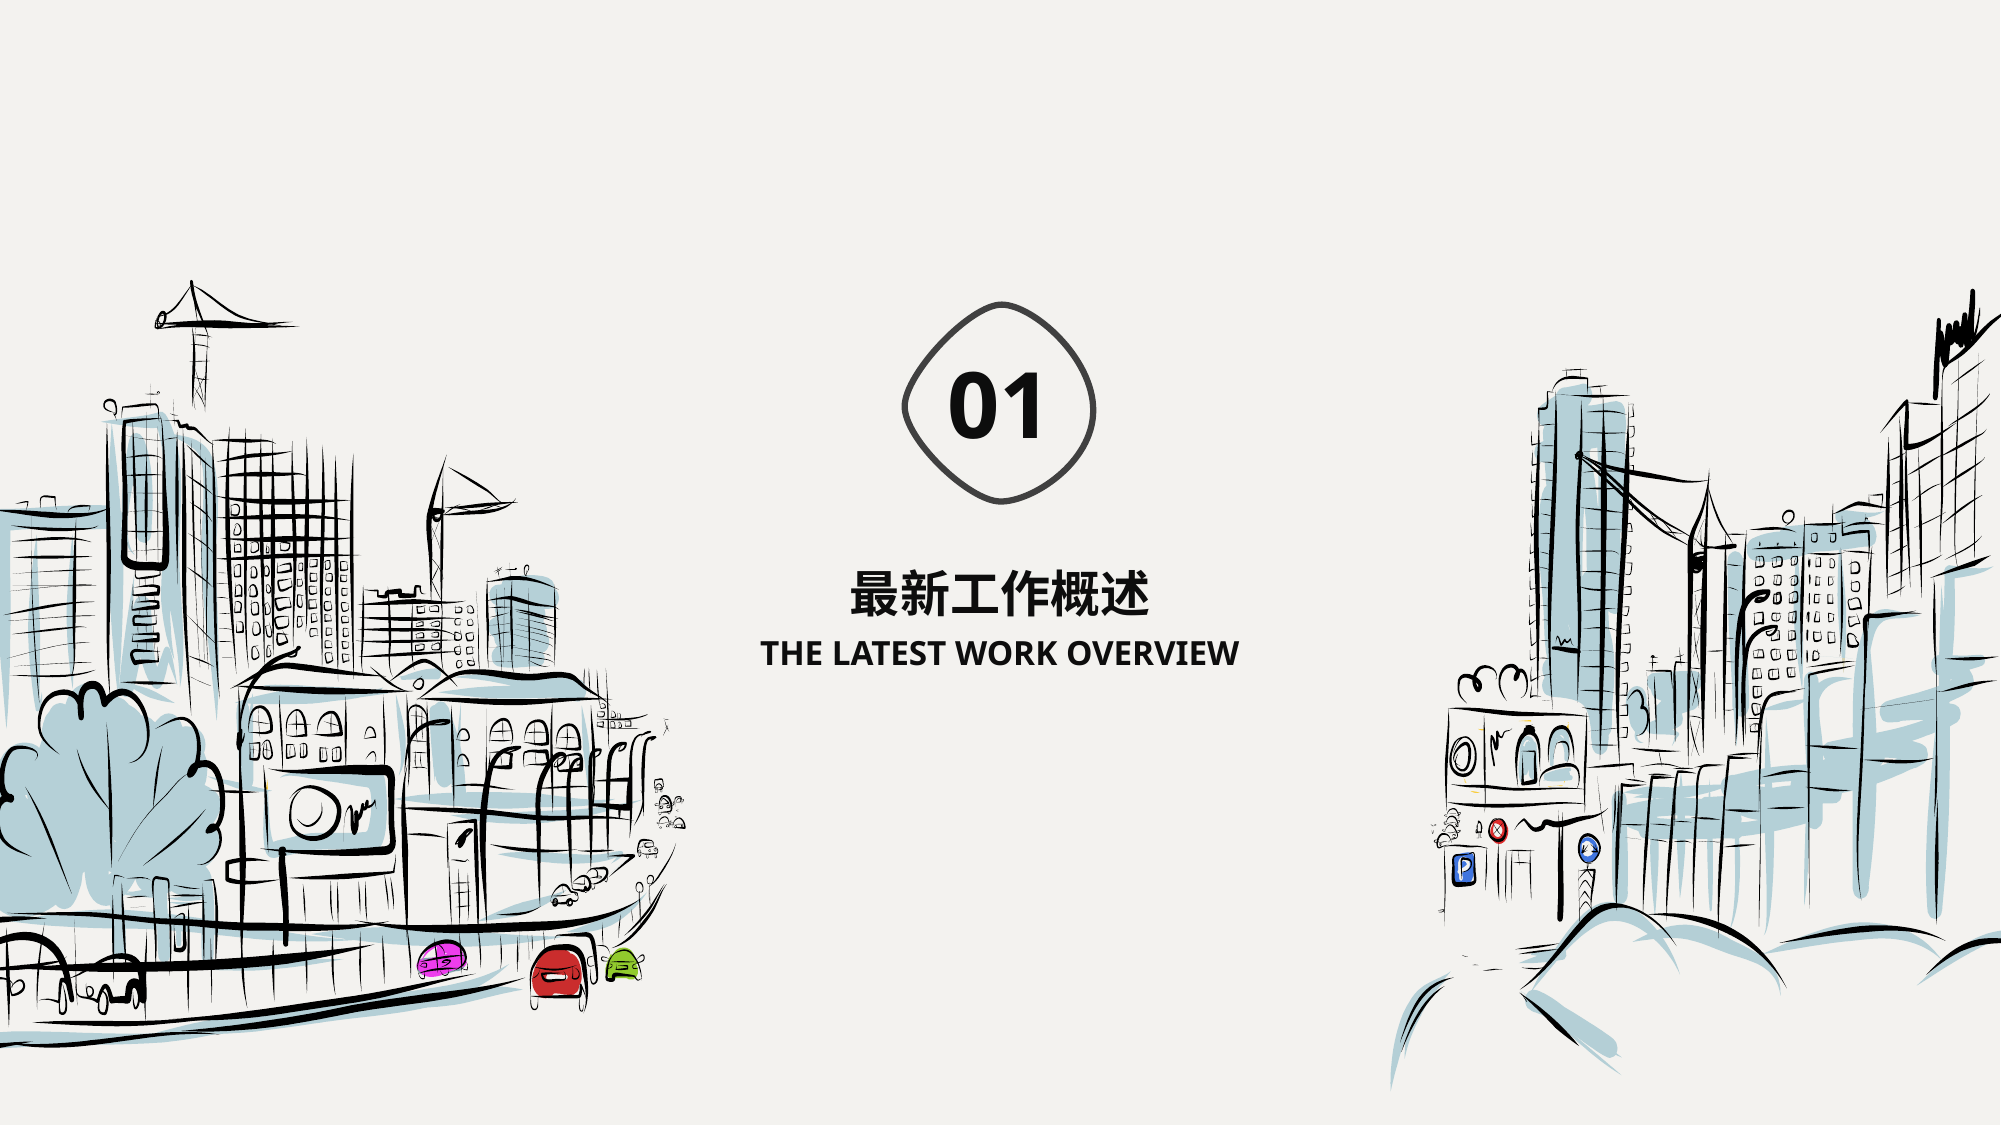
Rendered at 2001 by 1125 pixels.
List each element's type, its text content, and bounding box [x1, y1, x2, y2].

text_box 01 [905, 339, 1095, 465]
picture [0, 259, 720, 1059]
text_box [938, 465, 1072, 503]
text_box [943, 303, 1062, 339]
text_box THE LATEST WORK OVERVIEW [720, 624, 1348, 680]
picture [1357, 259, 2000, 1092]
text_box 最新工作概述 [835, 509, 1165, 624]
